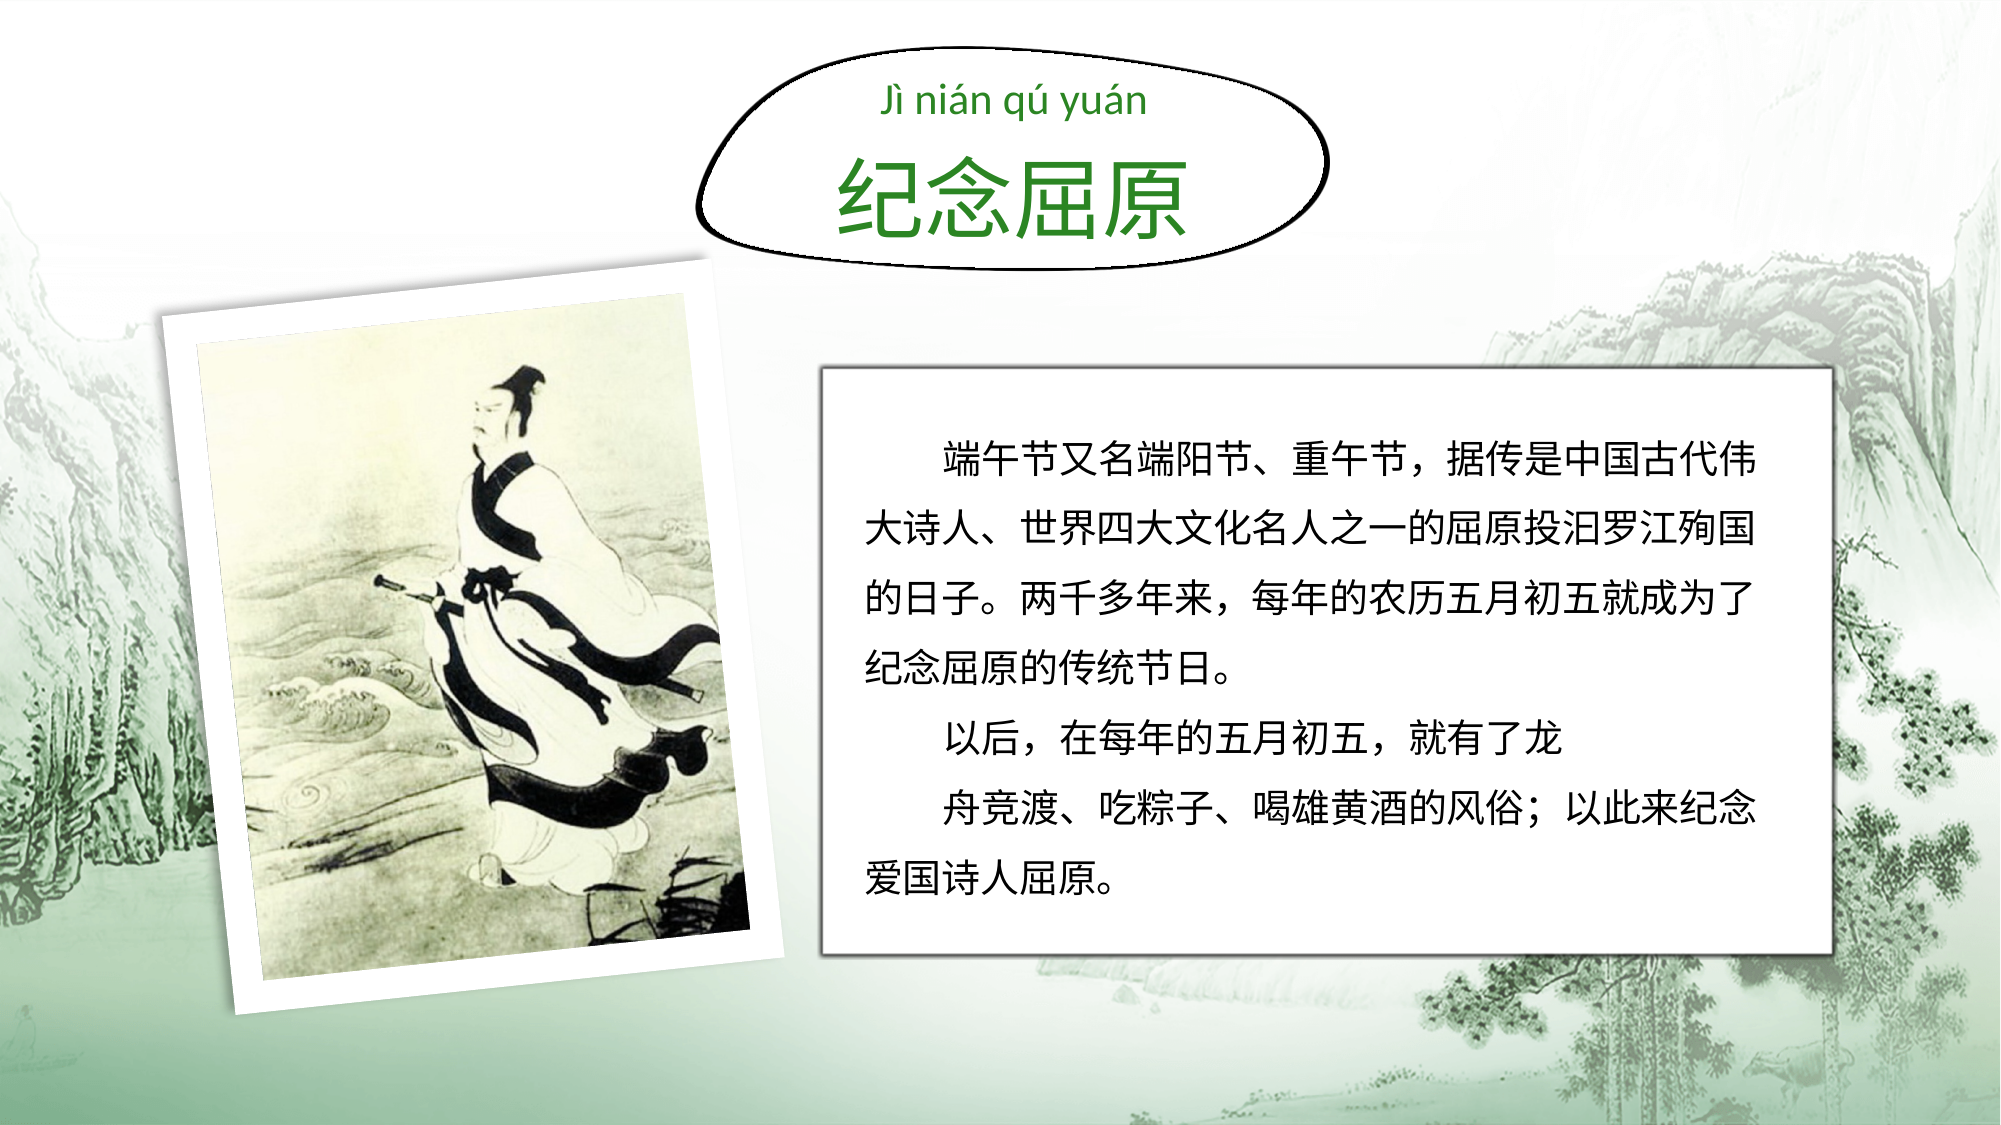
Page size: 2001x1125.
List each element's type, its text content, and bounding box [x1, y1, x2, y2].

text_box 端午节又名端阳节、重午节，据传是中国古代伟大诗人、世界四大文化名人之一的屈原投汩罗江殉国的日子。两千多年来，每年的农历五月初五就成为了纪念屈原的传统节日。 以后，在每年的五月初五，就有了龙 舟竞渡、吃粽子、喝雄黄酒的风俗；以此来纪念爱国诗人屈原。 [849, 403, 1805, 908]
picture [0, 0, 2001, 1125]
text_box [826, 372, 1829, 951]
